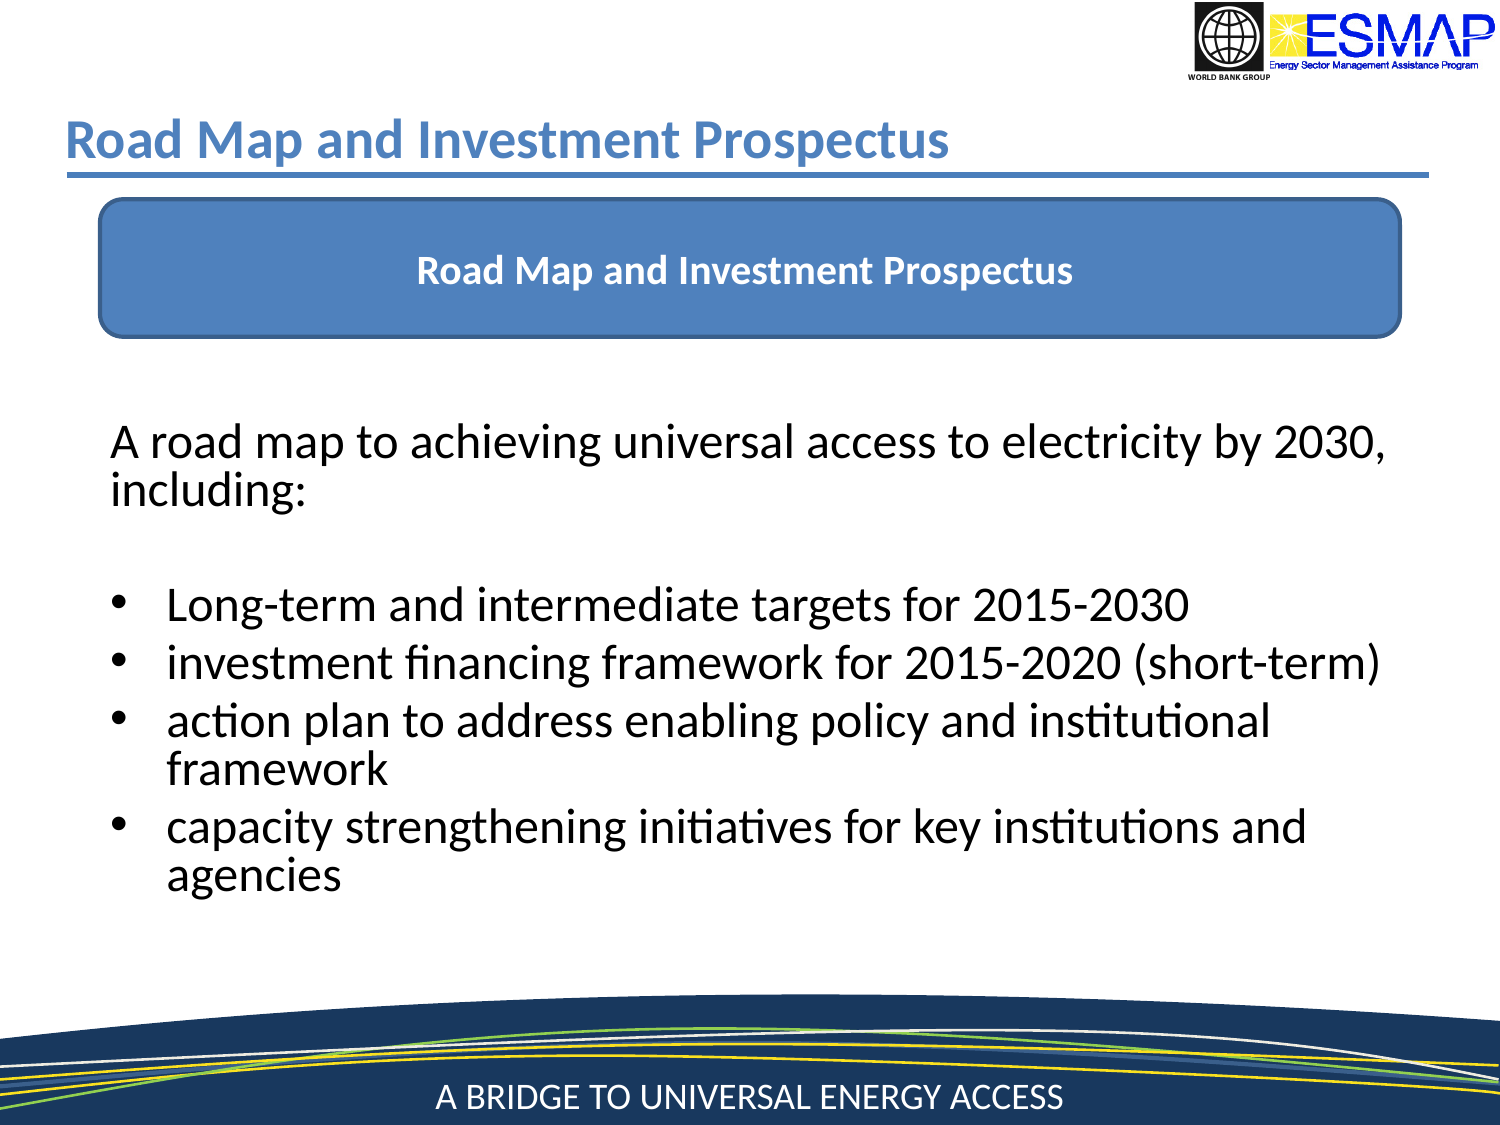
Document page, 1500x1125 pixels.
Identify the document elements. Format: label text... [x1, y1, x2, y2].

picture [1188, 1, 1499, 80]
text_box Road Map and Investment Prospectus [97, 197, 1403, 339]
text_box [0, 994, 1500, 1064]
text_box Road Map and Investment Prospectus [50, 42, 1363, 230]
text_box A Bridge to Universal Energy Access [0, 1064, 1500, 1125]
text_box [389, 1026, 852, 1045]
text_box [10, 1028, 1285, 1064]
slide_number 13 [1074, 1042, 1425, 1103]
text_box [1425, 1060, 1499, 1064]
text_box [95, 200, 1463, 362]
text_box A road map to achieving universal access to electricity by 2030, including: Long-term and intermediate targets for 2015-2030 investment financing framework for 2015-2020 (short-term) action plan to address enabling policy and institutional framework capacity strengthening initiatives for key institutions and agencies [95, 362, 1463, 988]
